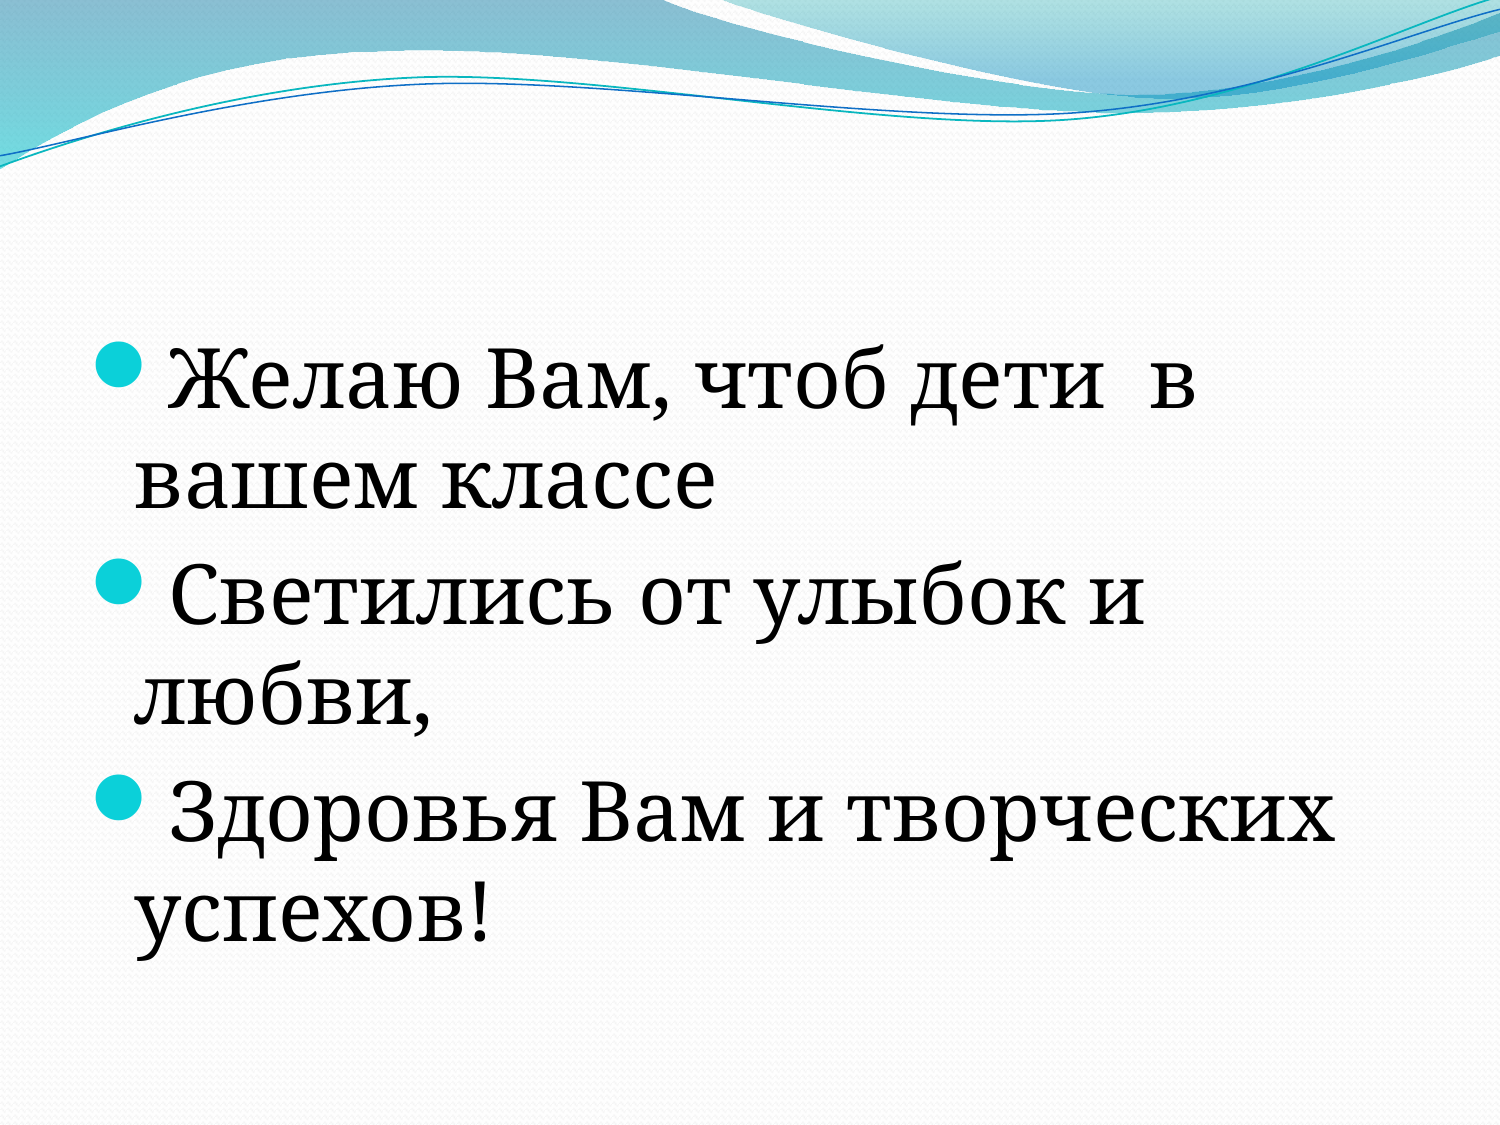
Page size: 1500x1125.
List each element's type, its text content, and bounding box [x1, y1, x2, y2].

list Желаю Вам, чтоб дети в вашем классе Светились от улыбок и любви, Здоровья Вам и творческих успехов! [75, 317, 1425, 1038]
